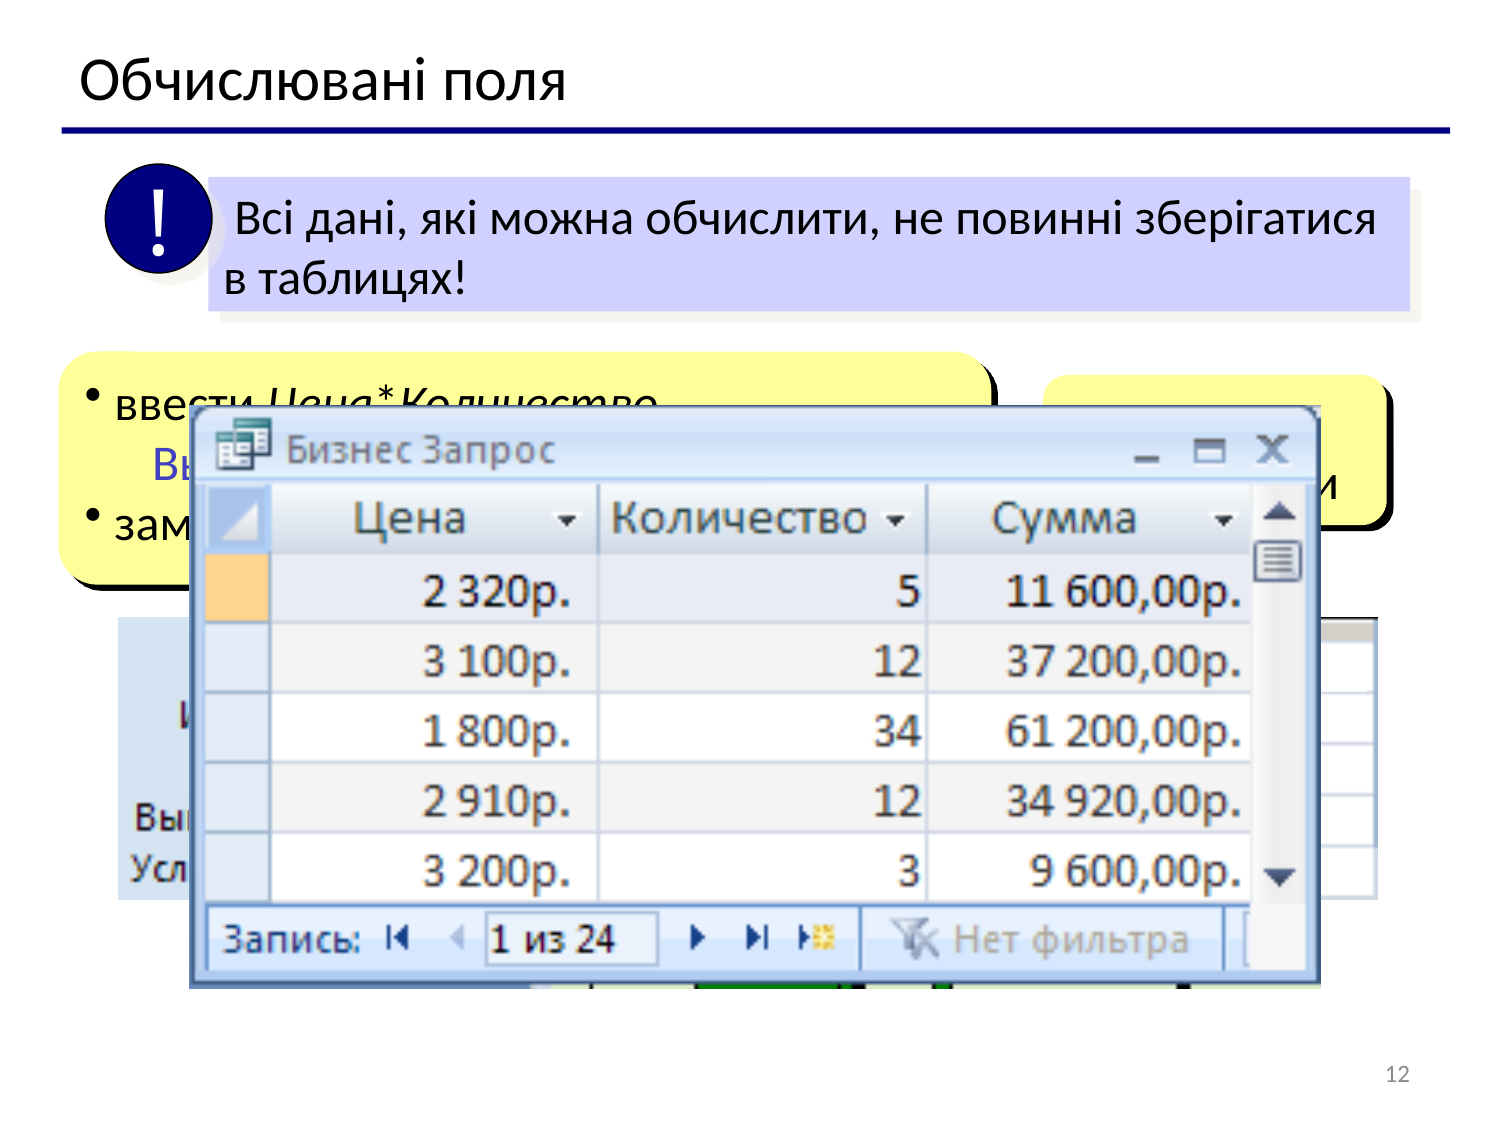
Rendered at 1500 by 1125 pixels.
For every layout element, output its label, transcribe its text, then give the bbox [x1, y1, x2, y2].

text_box Обчислювані поля [64, 31, 1401, 121]
picture [118, 404, 1378, 989]
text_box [105, 163, 1411, 314]
text_box ввести Цена*Количество Выражение1: [Цена]*[Количество] замінити Выражение1 на Сумма [58, 351, 992, 585]
slide_number 12 [1074, 1042, 1425, 1103]
text_box або ПКМ - Побудувати [1042, 374, 1387, 526]
